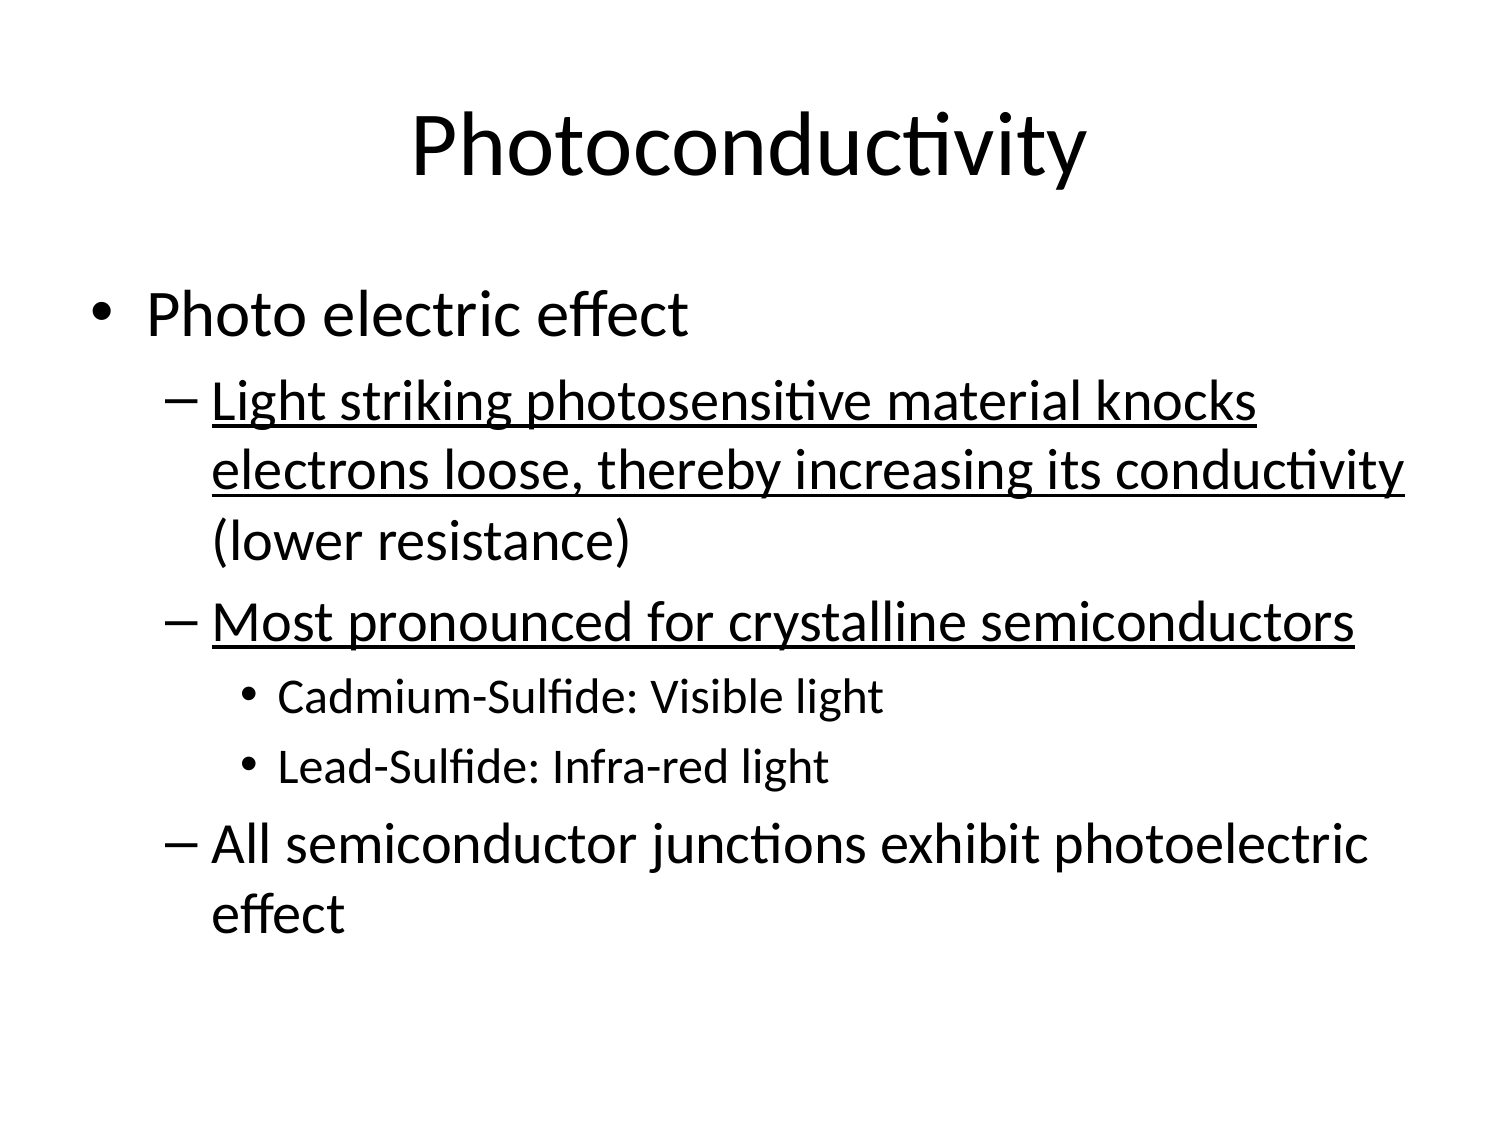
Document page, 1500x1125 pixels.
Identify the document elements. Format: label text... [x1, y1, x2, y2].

title Photoconductivity [75, 45, 1425, 233]
list Photo electric effect Light striking photosensitive material knocks electrons loose, thereby increasing its conductivity (lower resistance) Most pronounced for crystalline semiconductors Cadmium-Sulfide: Visible light Lead-Sulfide: Infra-red light All semiconductor junctions exhibit photoelectric effect [75, 262, 1425, 1005]
